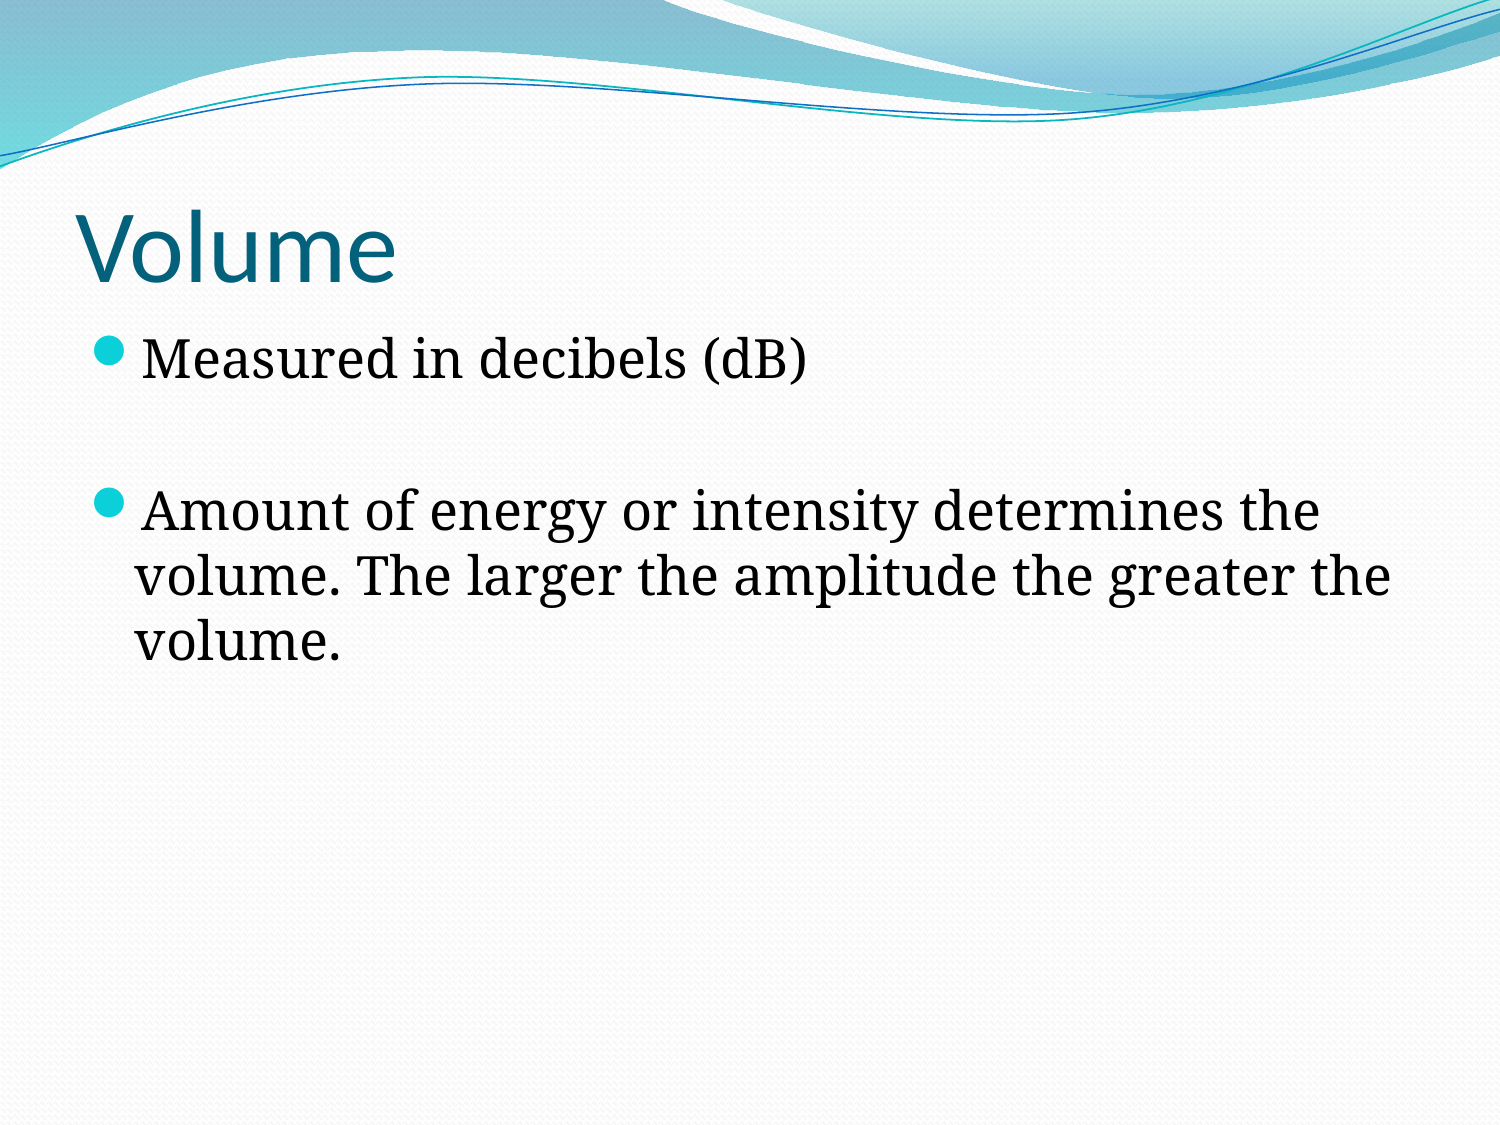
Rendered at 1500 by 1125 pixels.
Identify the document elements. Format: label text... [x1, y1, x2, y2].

title Volume [75, 115, 1425, 303]
list Measured in decibels (dB) Amount of energy or intensity determines the volume. The larger the amplitude the greater the volume. [75, 317, 1425, 1000]
